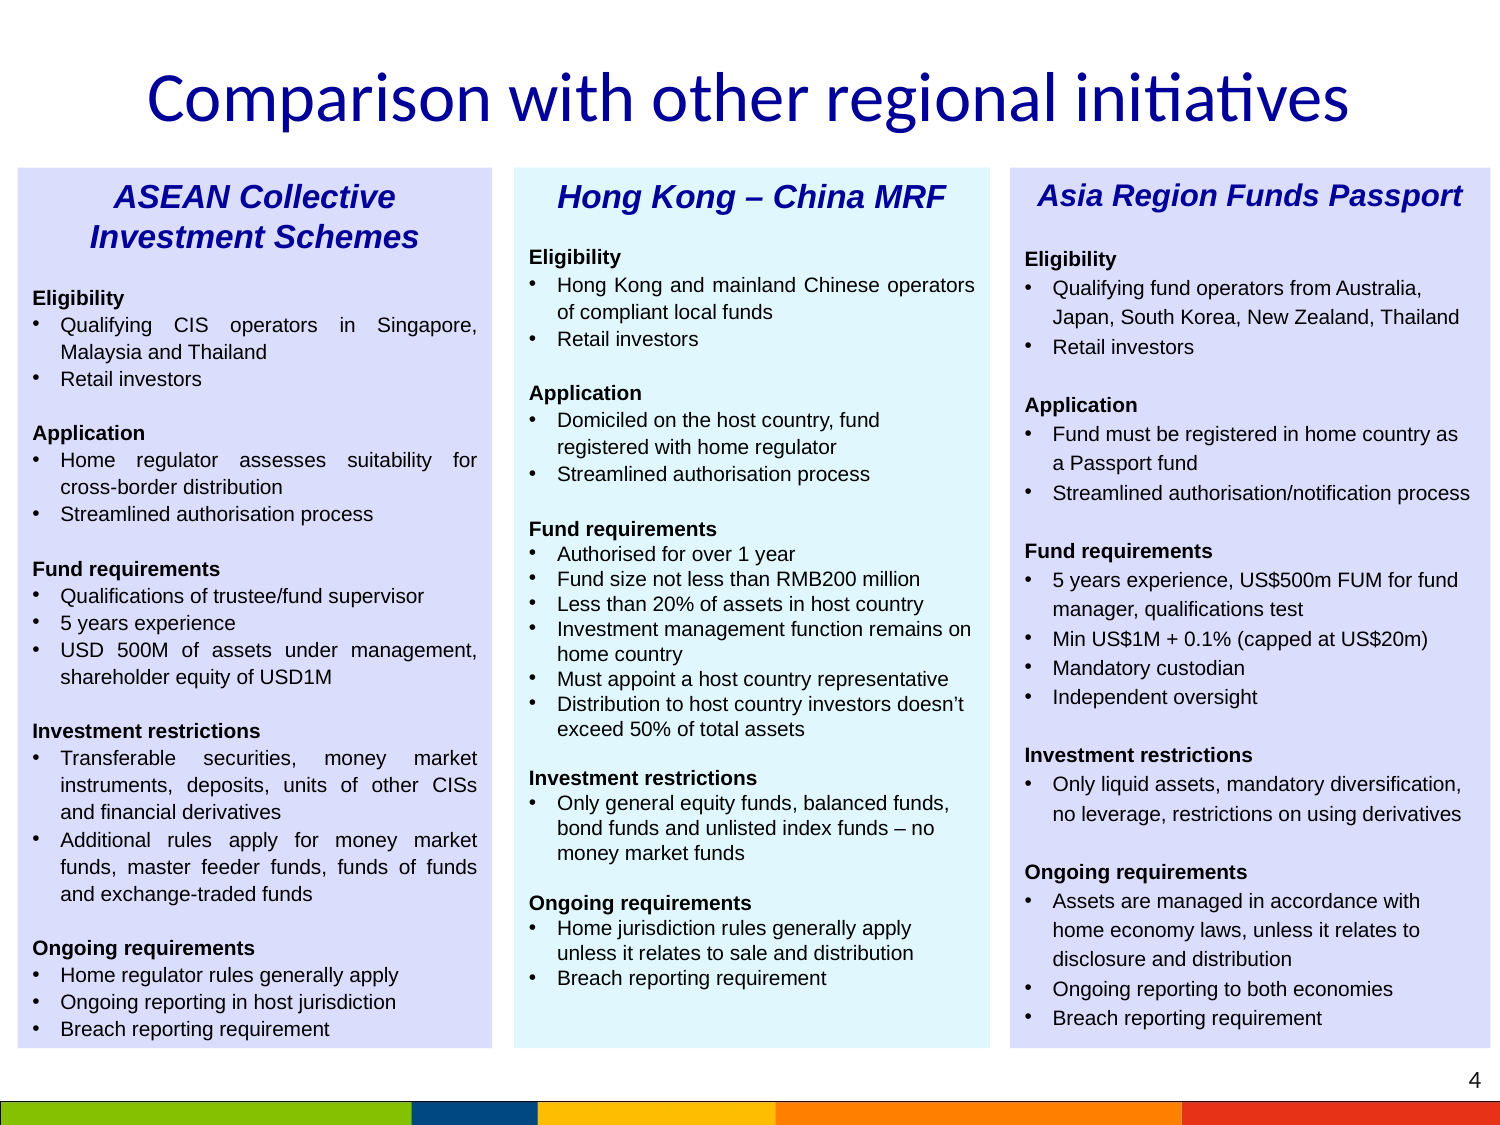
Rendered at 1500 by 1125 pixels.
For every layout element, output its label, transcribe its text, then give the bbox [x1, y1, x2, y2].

text_box 4 [1146, 1048, 1497, 1108]
picture [0, 1101, 1500, 1125]
title Comparison with other regional initiatives [0, 18, 1500, 168]
text_box ASEAN Collective Investment Schemes Eligibility Qualifying CIS operators in Singapore, Malaysia and Thailand Retail investors Application Home regulator assesses suitability for cross-border distribution Streamlined authorisation process Fund requirements Qualifications of trustee/fund supervisor 5 years experience USD 500M of assets under management, shareholder equity of USD1M Investment restrictions Transferable securities, money market instruments, deposits, units of other CISs and financial derivatives Additional rules apply for money market funds, master feeder funds, funds of funds and exchange‑traded funds Ongoing requirements Home regulator rules generally apply Ongoing reporting in host jurisdiction Breach reporting requirement [17, 168, 493, 1049]
text_box Asia Region Funds Passport Eligibility Qualifying fund operators from Australia, Japan, South Korea, New Zealand, Thailand Retail investors Application Fund must be registered in home country as a Passport fund Streamlined authorisation/notification process Fund requirements 5 years experience, US$500m FUM for fund manager, qualifications test Min US$1M + 0.1% (capped at US$20m) Mandatory custodian Independent oversight Investment restrictions Only liquid assets, mandatory diversification, no leverage, restrictions on using derivatives Ongoing requirements Assets are managed in accordance with home economy laws, unless it relates to disclosure and distribution Ongoing reporting to both economies Breach reporting requirement [1009, 168, 1491, 1049]
text_box Hong Kong – China MRF Eligibility Hong Kong and mainland Chinese operators of compliant local funds Retail investors Application Domiciled on the host country, fund registered with home regulator Streamlined authorisation process Fund requirements Authorised for over 1 year Fund size not less than RMB200 million Less than 20% of assets in host country Investment management function remains on home country Must appoint a host country representative Distribution to host country investors doesn’t exceed 50% of total assets Investment restrictions Only general equity funds, balanced funds, bond funds and unlisted index funds – no money market funds Ongoing requirements Home jurisdiction rules generally apply unless it relates to sale and distribution Breach reporting requirement [514, 168, 990, 1049]
